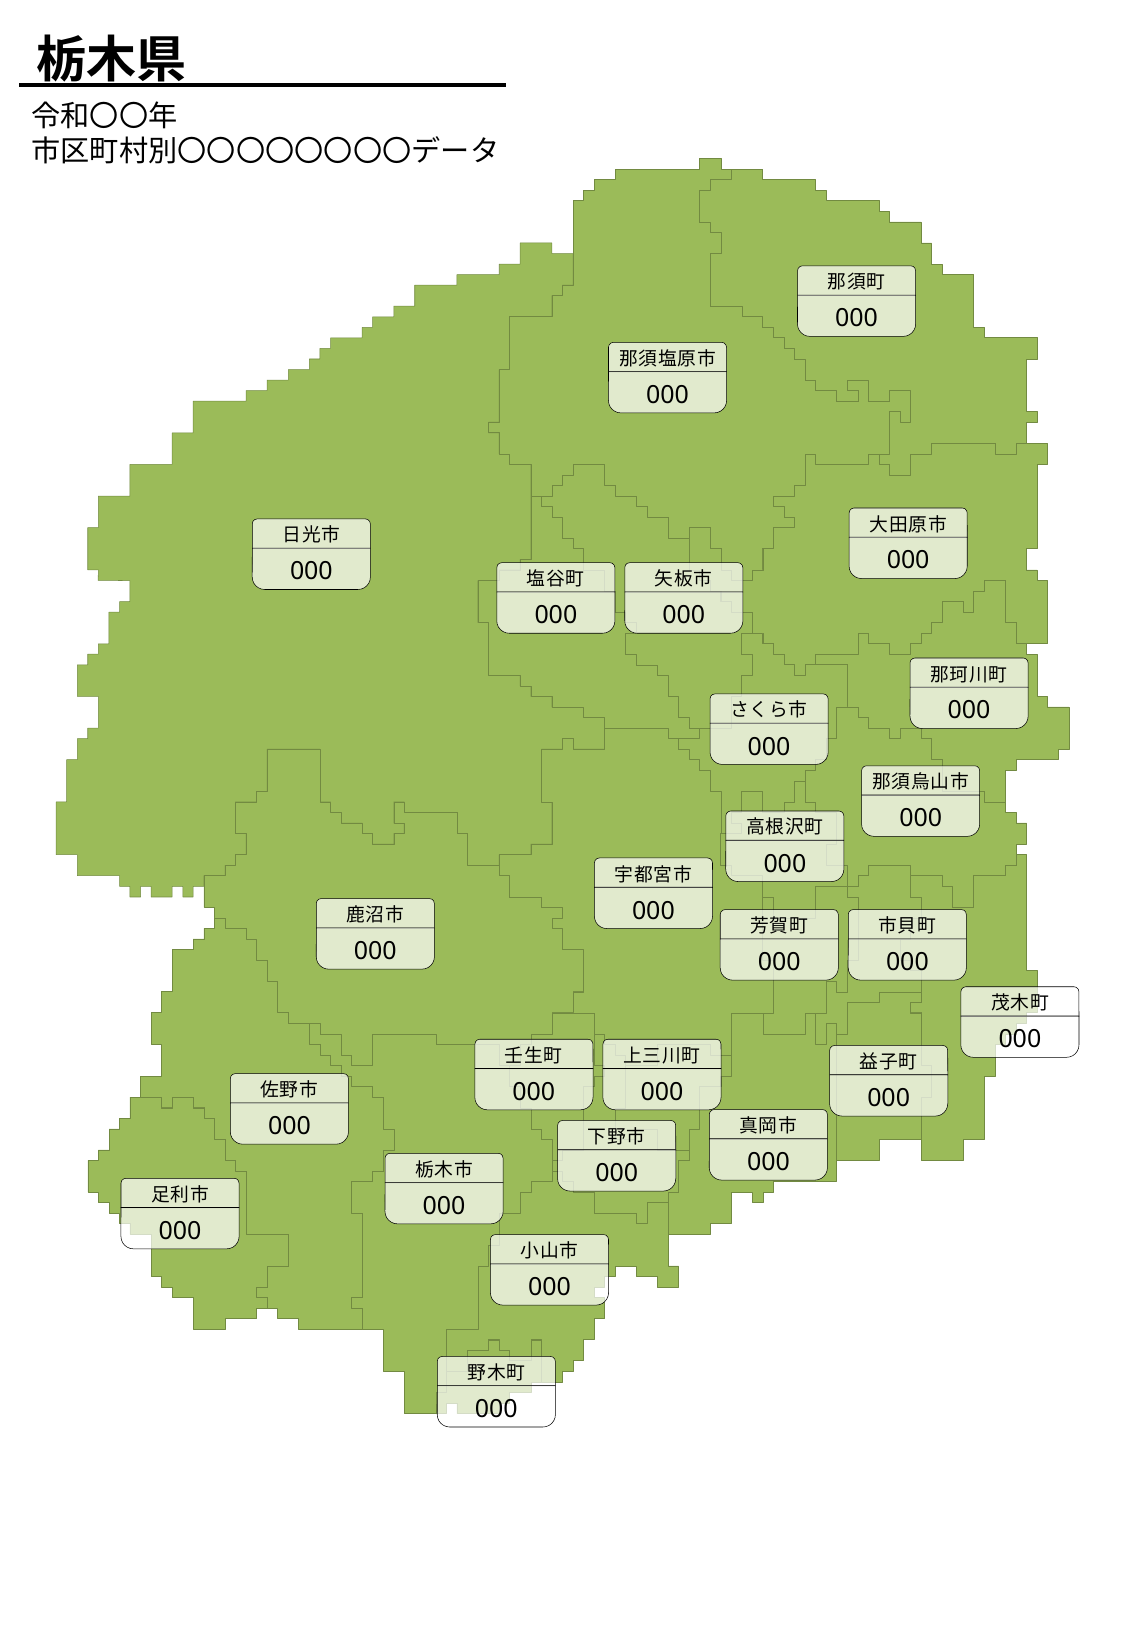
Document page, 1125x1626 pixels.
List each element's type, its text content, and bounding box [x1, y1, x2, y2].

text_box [384, 1153, 504, 1225]
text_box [602, 1039, 722, 1111]
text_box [848, 909, 967, 981]
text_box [474, 1039, 594, 1111]
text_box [496, 562, 616, 634]
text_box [594, 857, 713, 929]
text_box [437, 1356, 556, 1428]
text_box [848, 507, 968, 579]
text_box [120, 1178, 240, 1250]
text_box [960, 986, 1080, 1058]
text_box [909, 657, 1029, 729]
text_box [557, 1120, 676, 1192]
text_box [55, 158, 1069, 1414]
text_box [709, 1109, 828, 1181]
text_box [316, 898, 435, 970]
text_box 令和〇〇年 市区町村別〇〇〇〇〇〇〇〇データ [16, 89, 515, 175]
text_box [490, 1234, 609, 1306]
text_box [719, 909, 839, 981]
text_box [230, 1073, 349, 1145]
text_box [797, 265, 916, 337]
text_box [608, 342, 727, 414]
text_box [725, 810, 845, 882]
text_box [252, 518, 371, 590]
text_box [709, 693, 829, 765]
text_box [861, 765, 980, 837]
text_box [624, 562, 744, 634]
text_box 栃木県 [21, 20, 202, 83]
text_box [829, 1045, 948, 1117]
